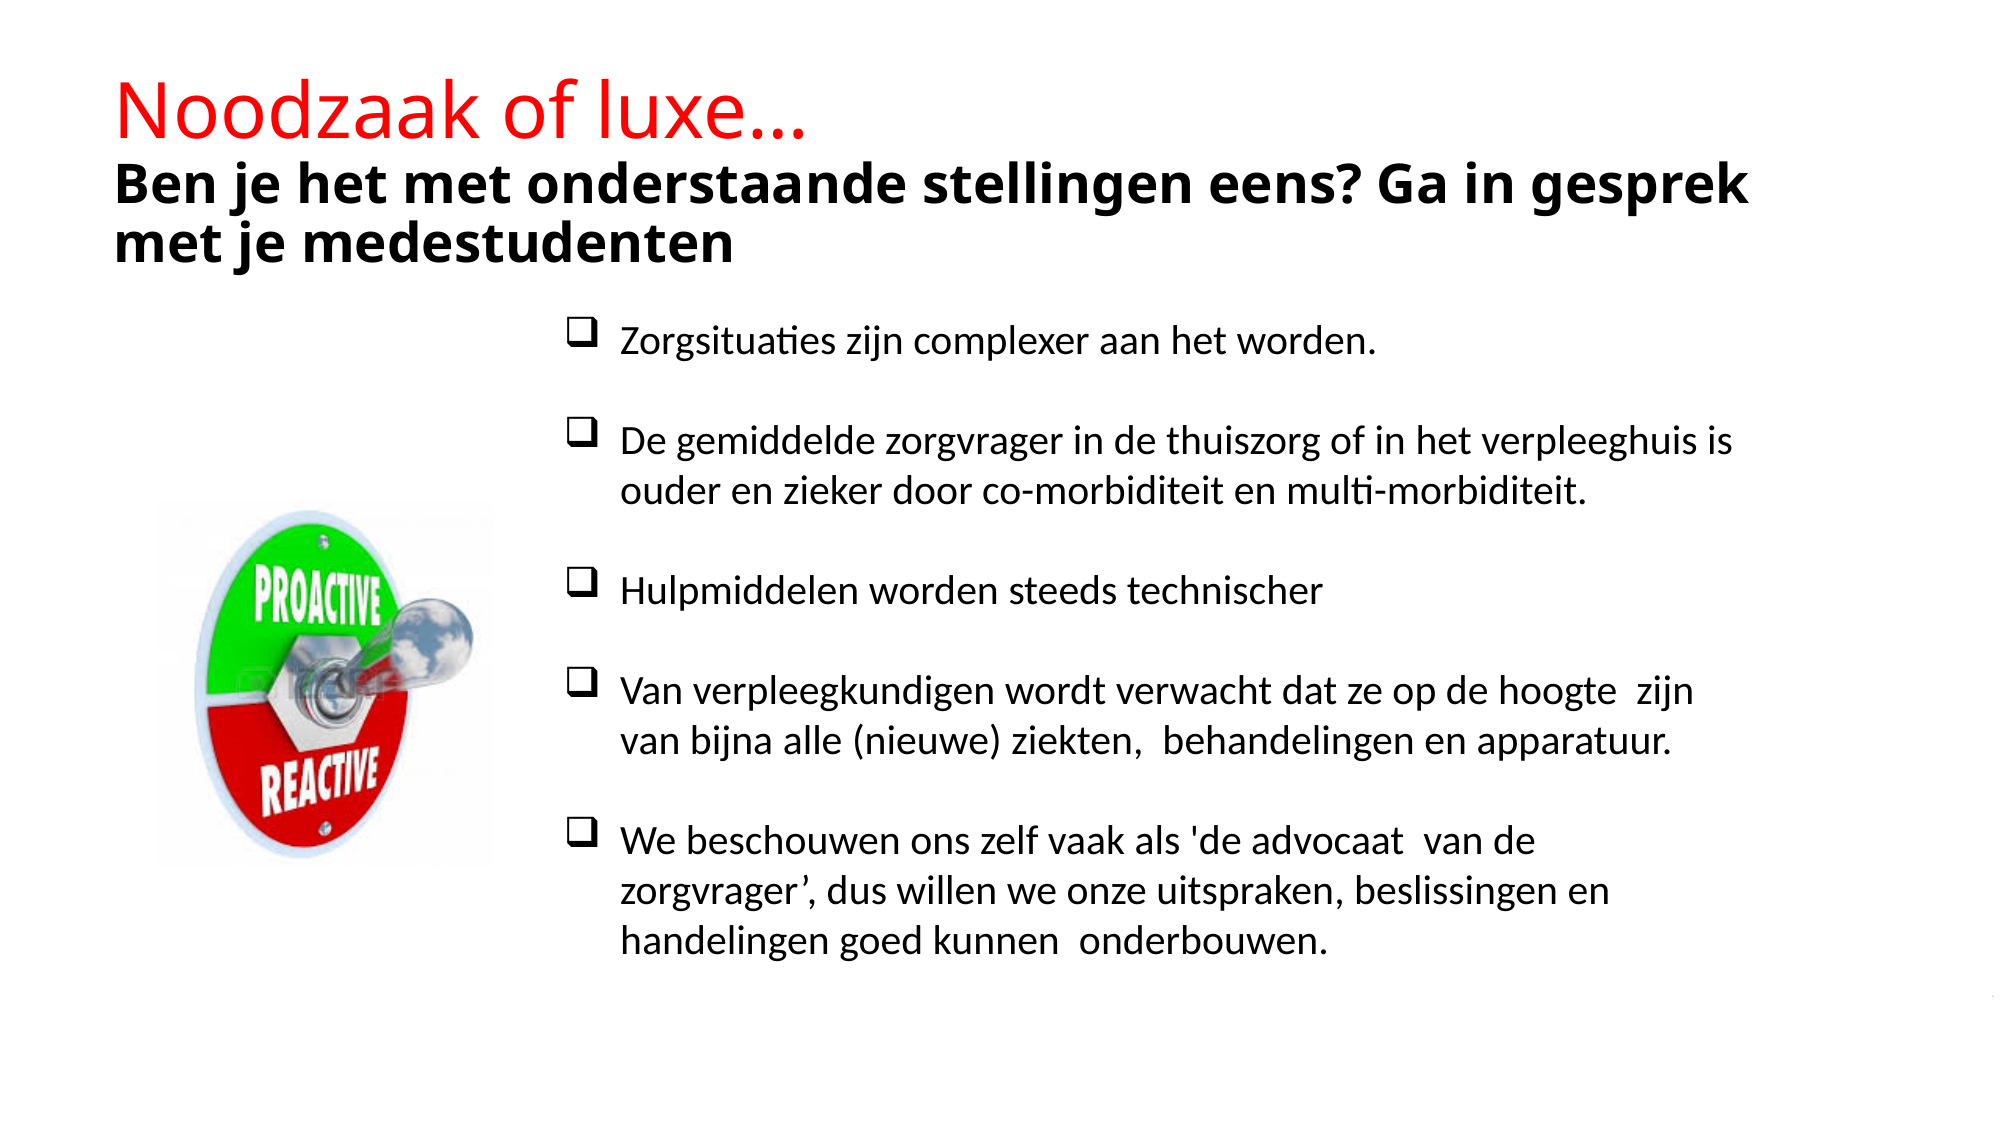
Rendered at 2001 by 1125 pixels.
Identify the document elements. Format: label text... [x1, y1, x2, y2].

title Noodzaak of luxe… Ben je het met onderstaande stellingen eens? Ga in gesprek met je medestudenten [98, 64, 1824, 282]
picture [156, 500, 494, 867]
text_box Zorgsituaties zijn complexer aan het worden. De gemiddelde zorgvrager in de thuiszorg of in het verpleeghuis is ouder en zieker door co-morbiditeit en multi-morbiditeit. Hulpmiddelen worden steeds technischer Van verpleegkundigen wordt verwacht dat ze op de hoogte zijn van bijna alle (nieuwe) ziekten, behandelingen en apparatuur. We beschouwen ons zelf vaak als 'de advocaat van de zorgvrager’, dus willen we onze uitspraken, beslissingen en handelingen goed kunnen onderbouwen. [549, 305, 1751, 1105]
list [1992, 985, 2000, 1067]
